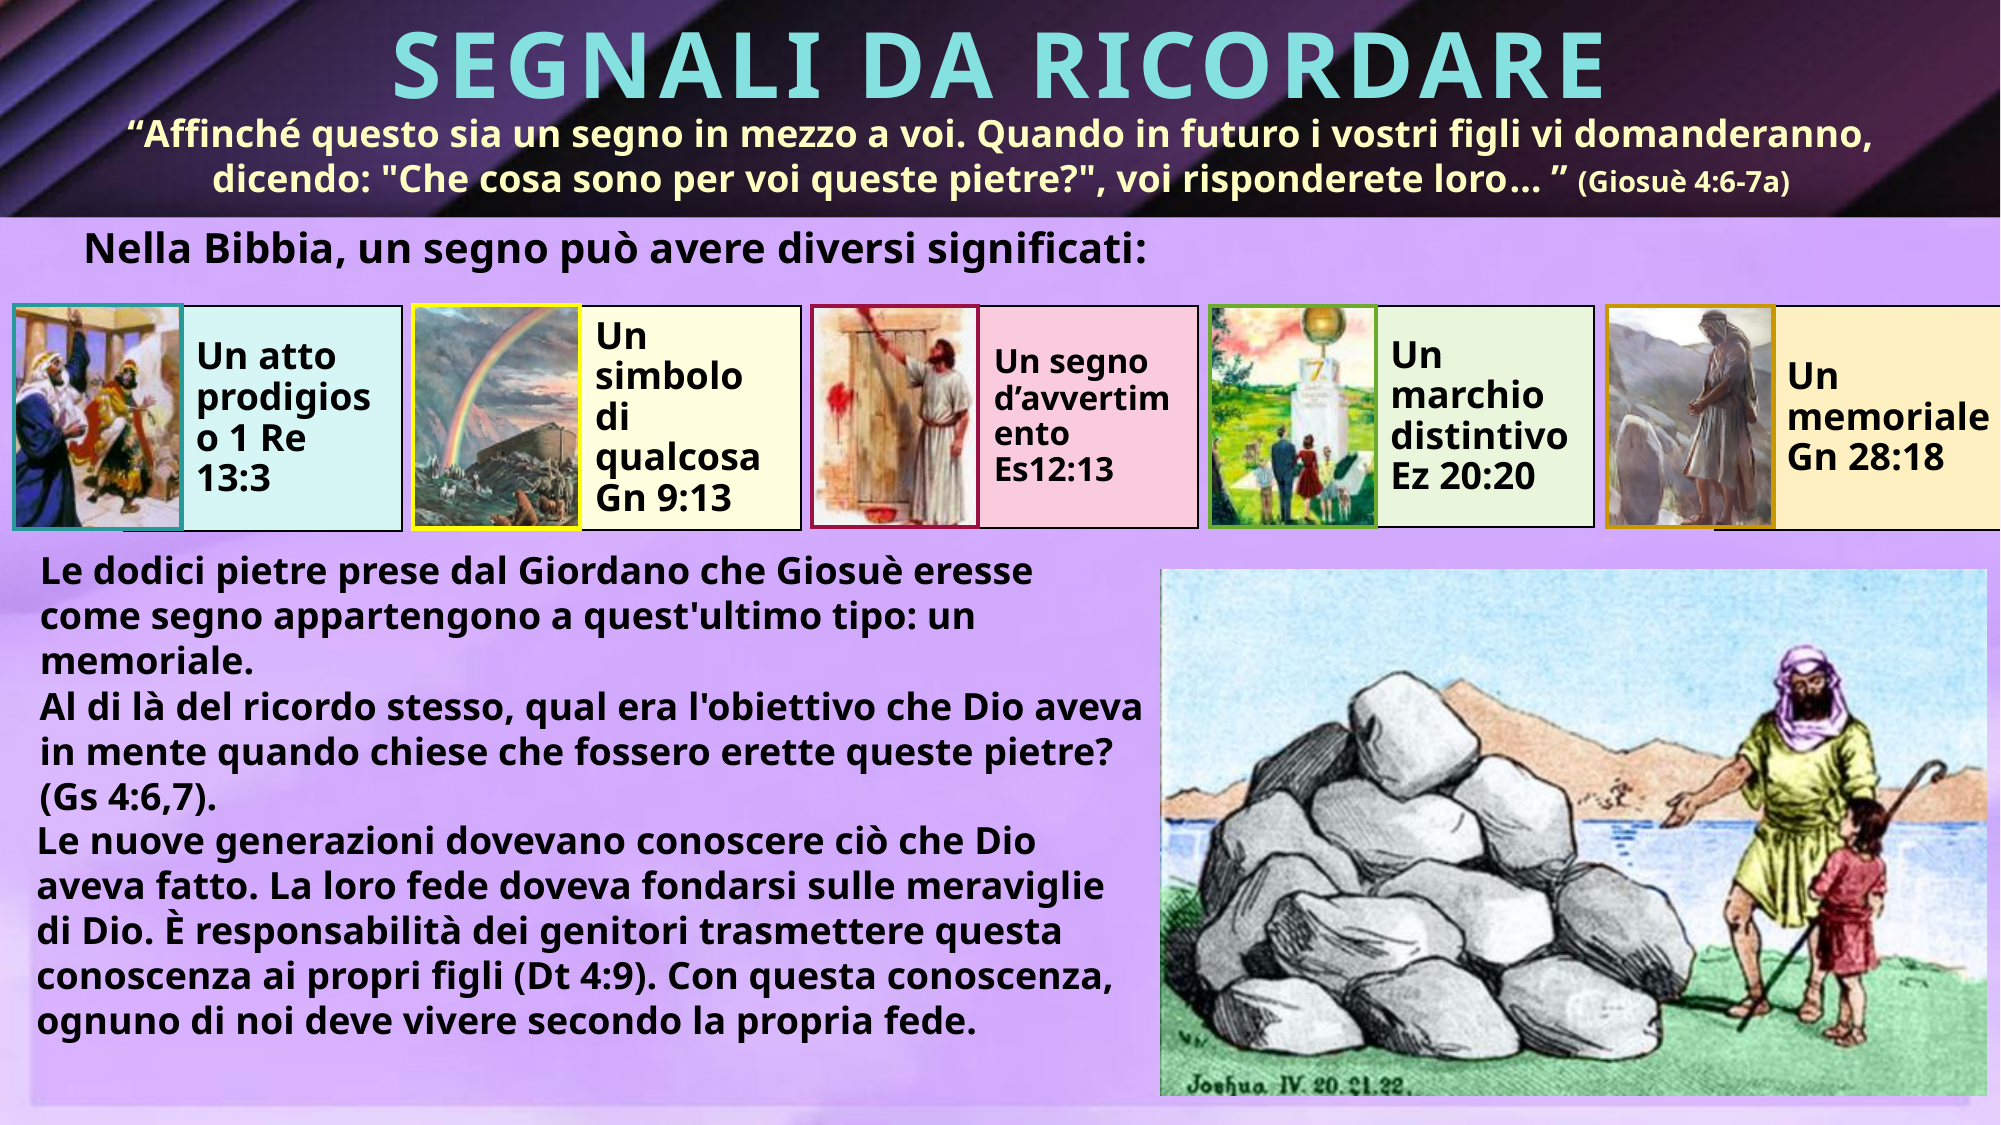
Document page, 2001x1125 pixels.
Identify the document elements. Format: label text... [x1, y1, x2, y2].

text_box Le nuove generazioni dovevano conoscere ciò che Dio aveva fatto. La loro fede doveva fondarsi sulle meraviglie di Dio. È responsabilità dei genitori trasmettere questa conoscenza ai propri figli (Dt 4:9). Con questa conoscenza, ognuno di noi deve vivere secondo la propria fede. [21, 809, 1153, 1050]
picture [0, 0, 2001, 1125]
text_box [811, 305, 1199, 529]
text_box Le dodici pietre prese dal Giordano che Giosuè eresse come segno appartengono a quest'ultimo tipo: un memoriale. [24, 539, 1154, 675]
text_box SEGNALI DA RICORDARE [0, 0, 2000, 125]
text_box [1209, 305, 1595, 528]
text_box Nella Bibbia, un segno può avere diversi significati: [68, 214, 1639, 280]
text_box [1606, 305, 2000, 531]
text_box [13, 304, 403, 532]
text_box “Affinché questo sia un segno in mezzo a voi. Quando in futuro i vostri figli vi domanderanno, dicendo: "Che cosa sono per voi queste pietre?", voi risponderete loro… ” (Giosuè 4:6-7a) [68, 103, 1934, 208]
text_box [412, 304, 802, 531]
text_box Al di là del ricordo stesso, qual era l'obiettivo che Dio aveva in mente quando chiese che fossero erette queste pietre? (Gs 4:6,7). [24, 675, 1159, 826]
